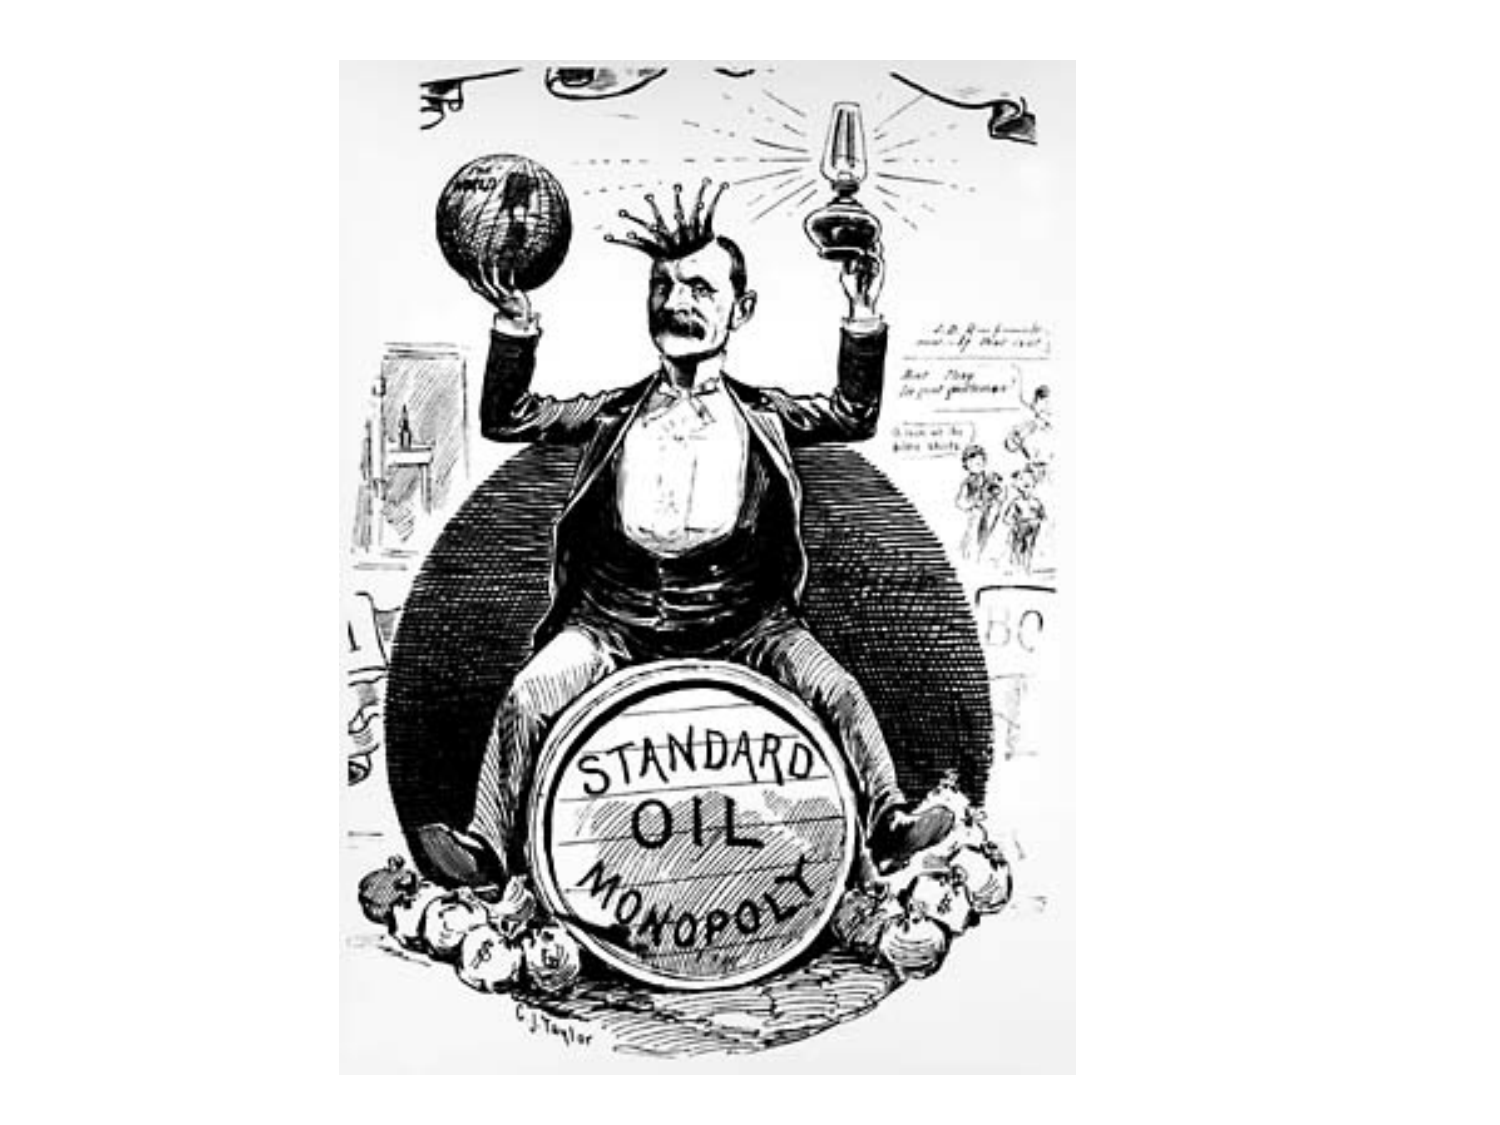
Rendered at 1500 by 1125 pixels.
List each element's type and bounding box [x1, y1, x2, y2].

picture [338, 60, 1076, 1076]
